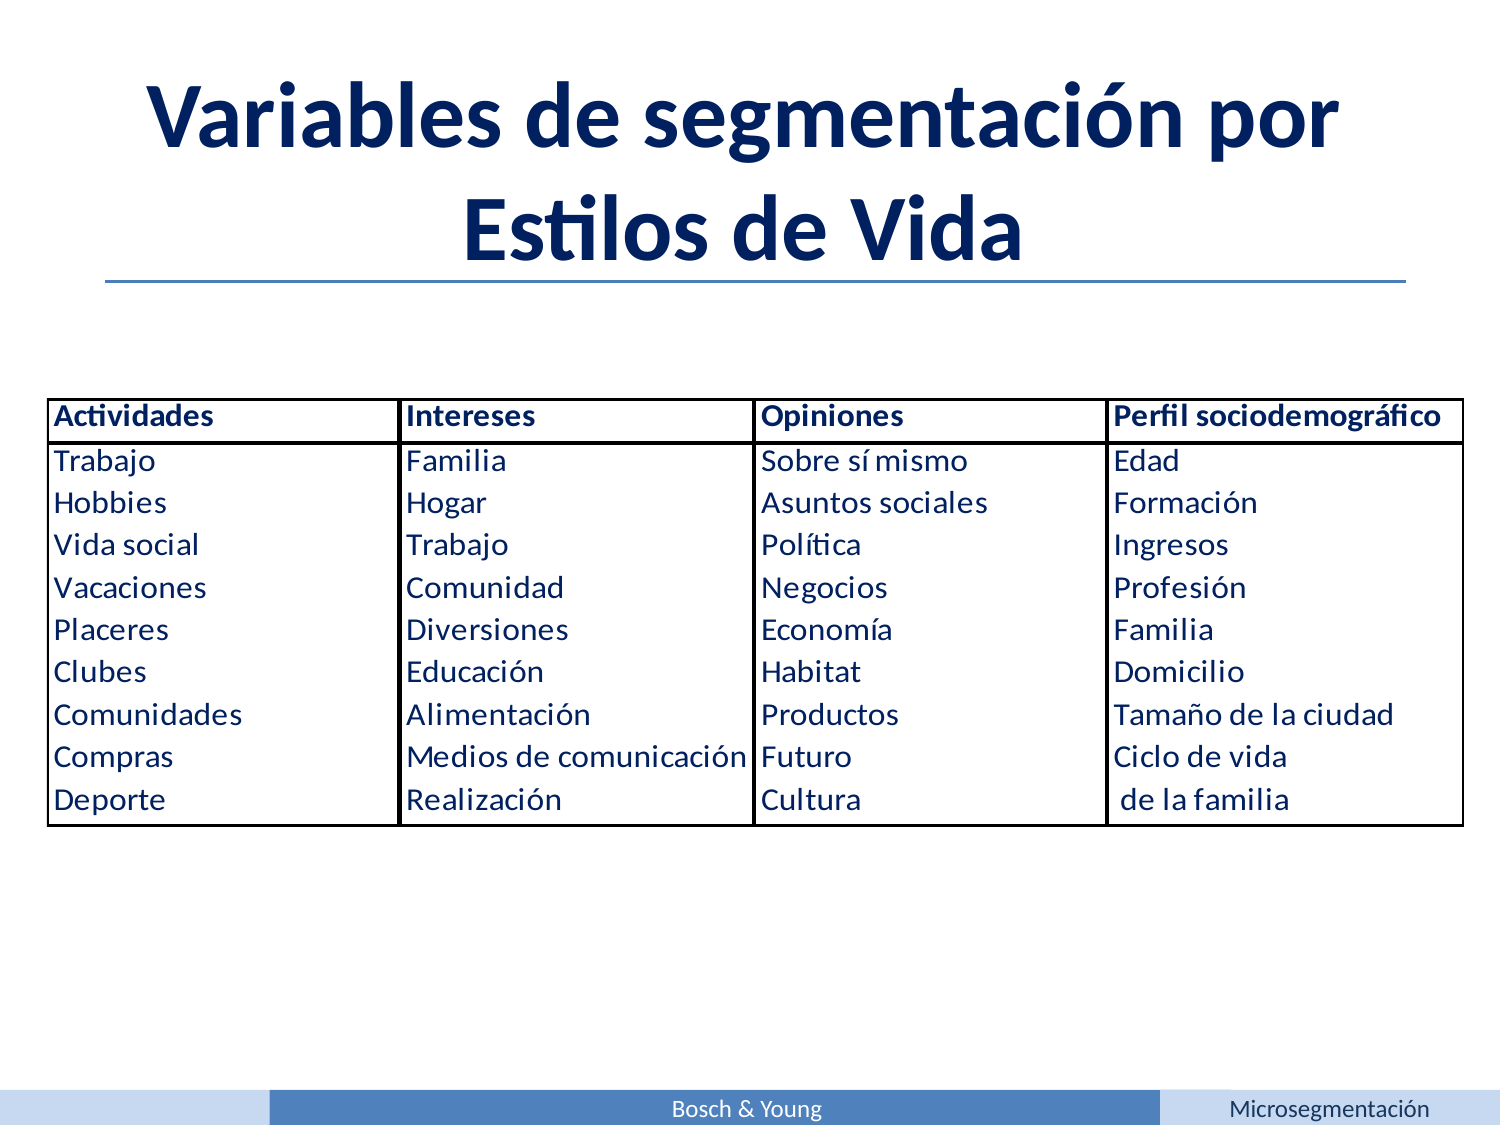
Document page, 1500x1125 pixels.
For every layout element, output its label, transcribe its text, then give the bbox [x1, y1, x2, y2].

text_box Microsegmentación [1158, 1088, 1500, 1125]
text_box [46, 398, 1467, 829]
text_box Variables de segmentación por Estilos de Vida [58, 46, 1430, 287]
text_box [0, 1088, 272, 1125]
text_box Bosch & Young [272, 1088, 1158, 1125]
